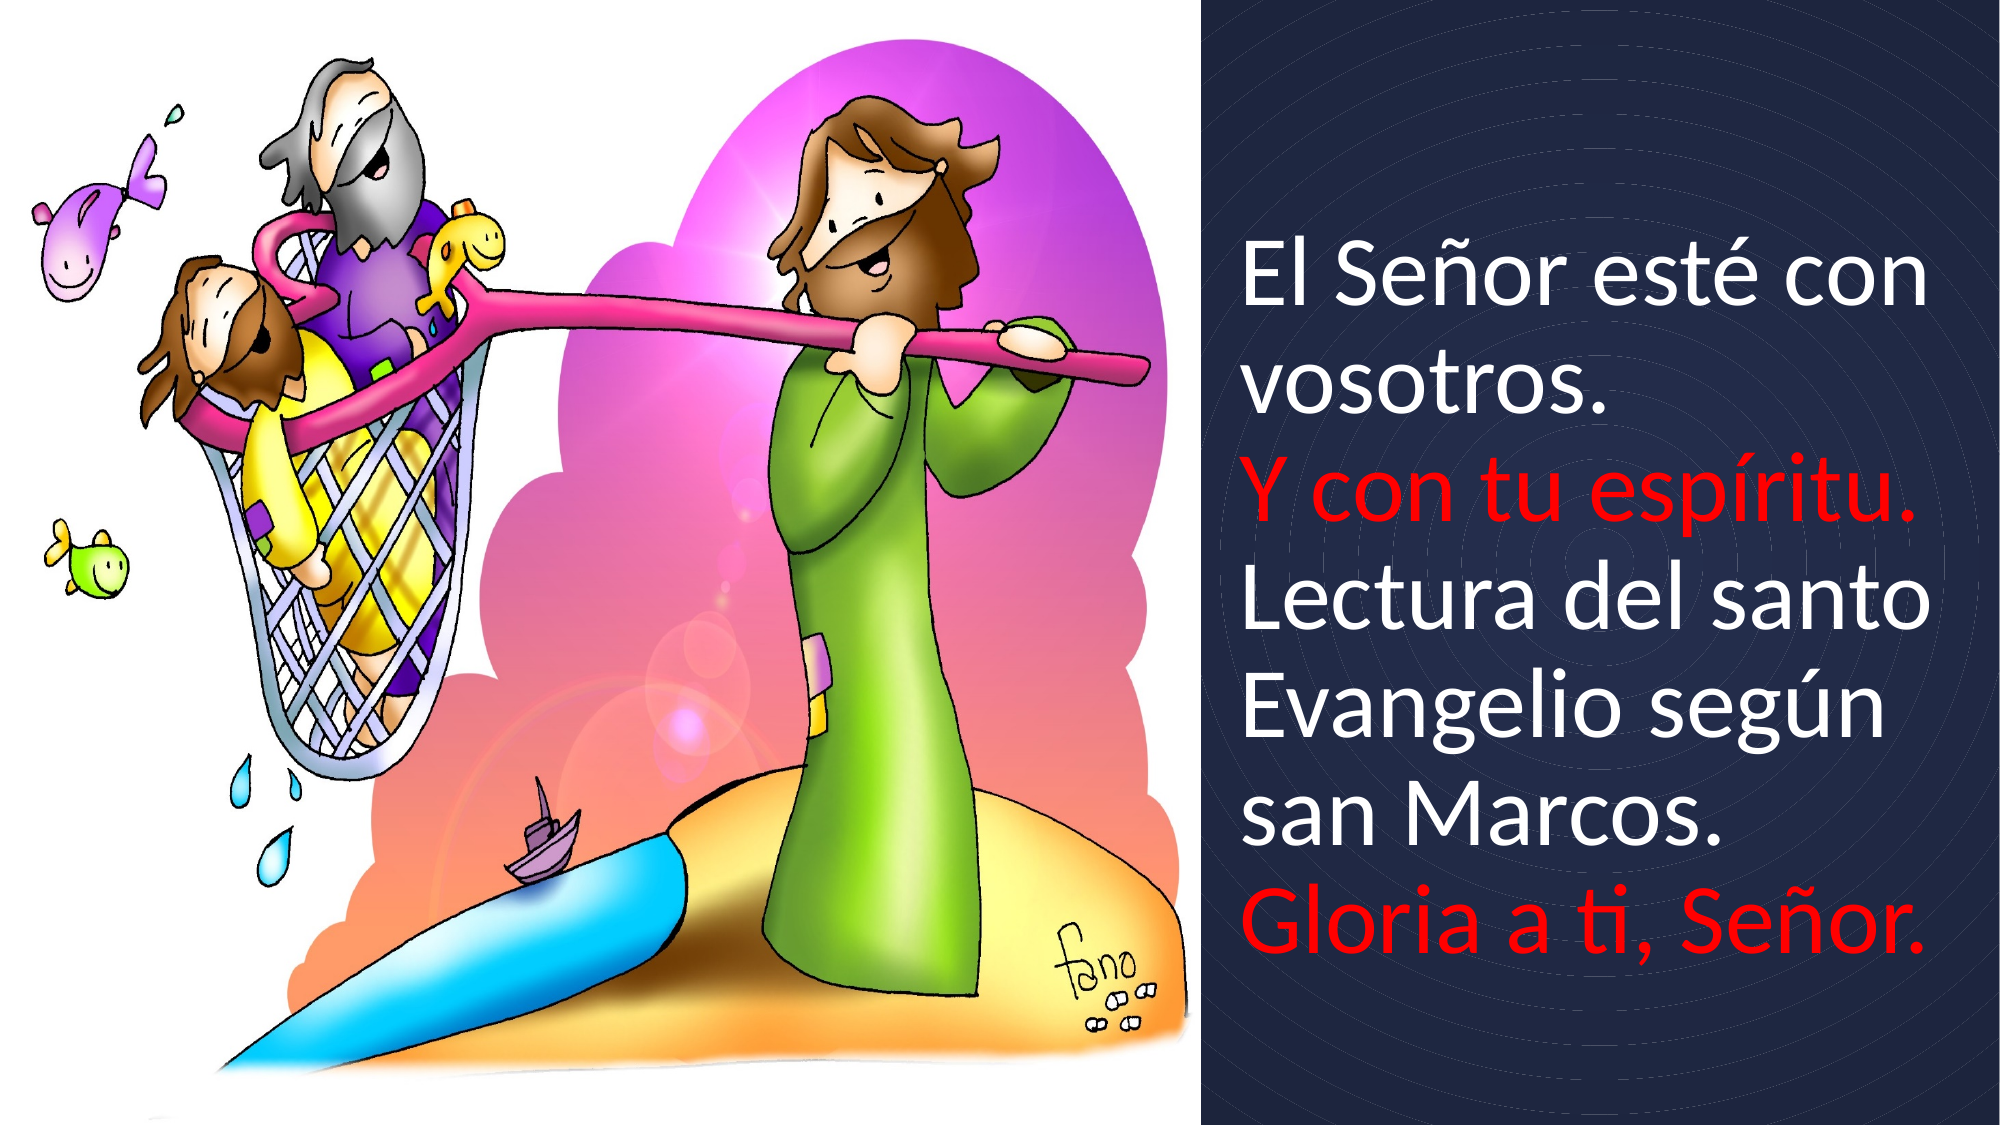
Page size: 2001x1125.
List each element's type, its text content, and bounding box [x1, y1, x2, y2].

title El Señor esté con vosotros. Y con tu espíritu. Lectura del santo Evangelio según san Marcos. Gloria a ti, Señor. [1224, 42, 1969, 1083]
picture [0, 0, 1201, 1125]
